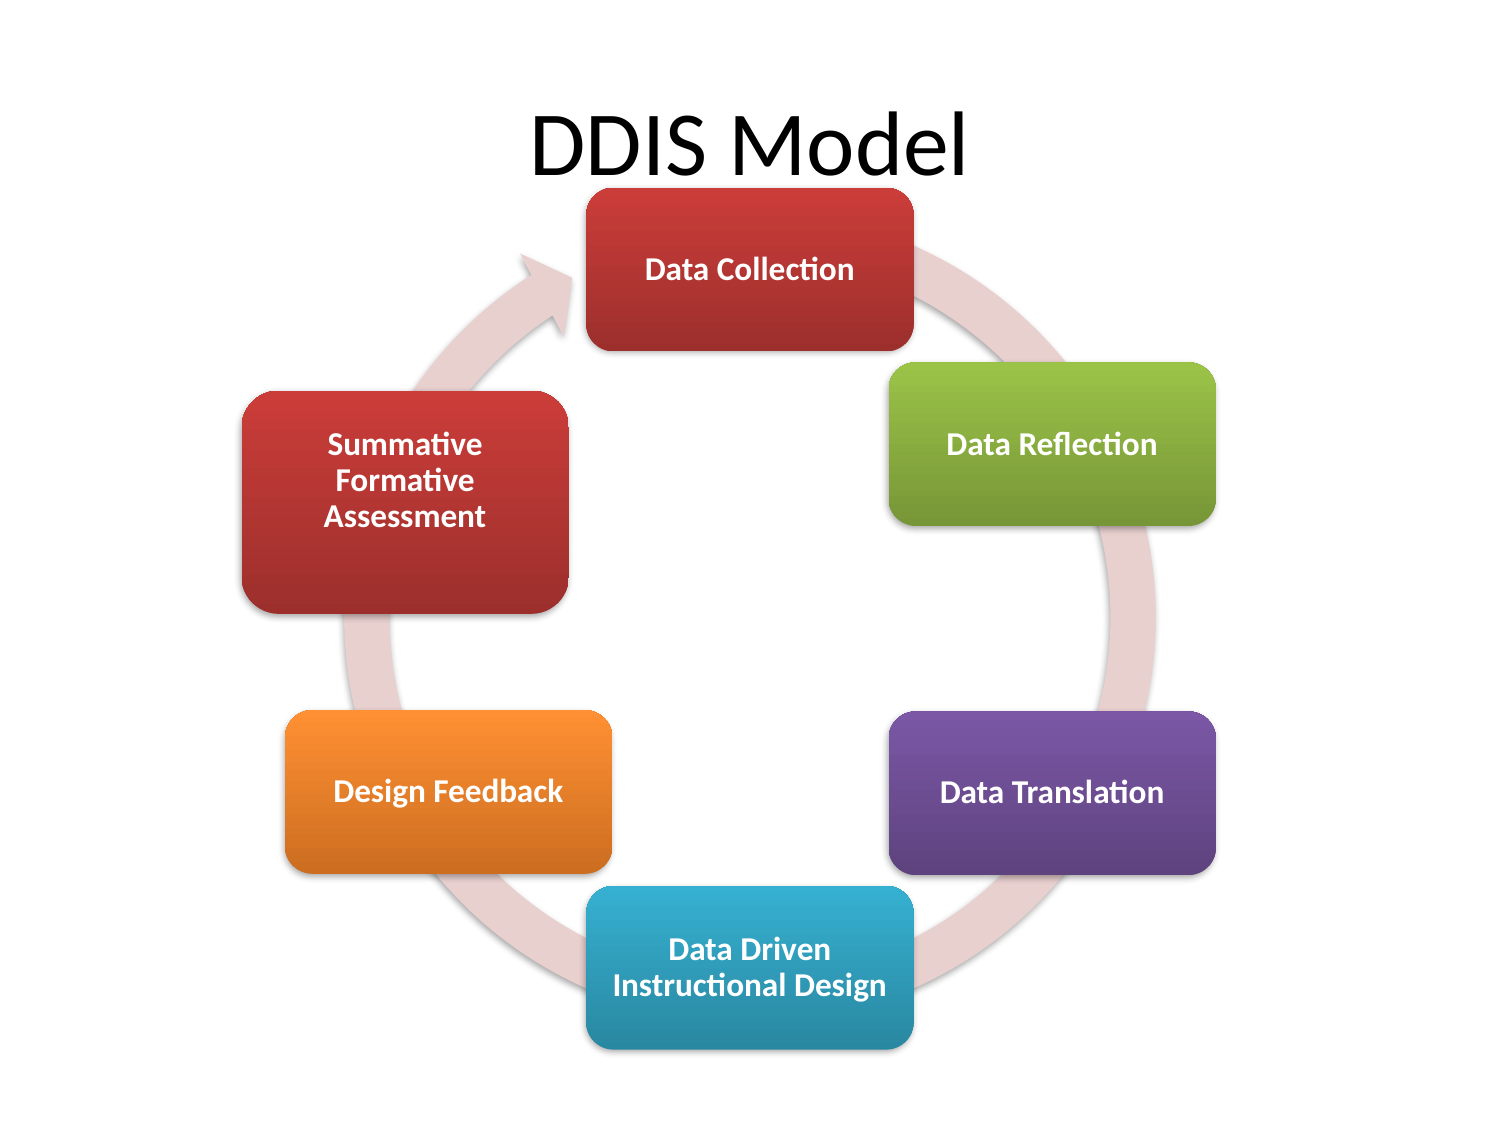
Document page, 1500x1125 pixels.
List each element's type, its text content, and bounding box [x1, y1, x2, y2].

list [74, 187, 1426, 1051]
title DDIS Model [74, 44, 1426, 187]
